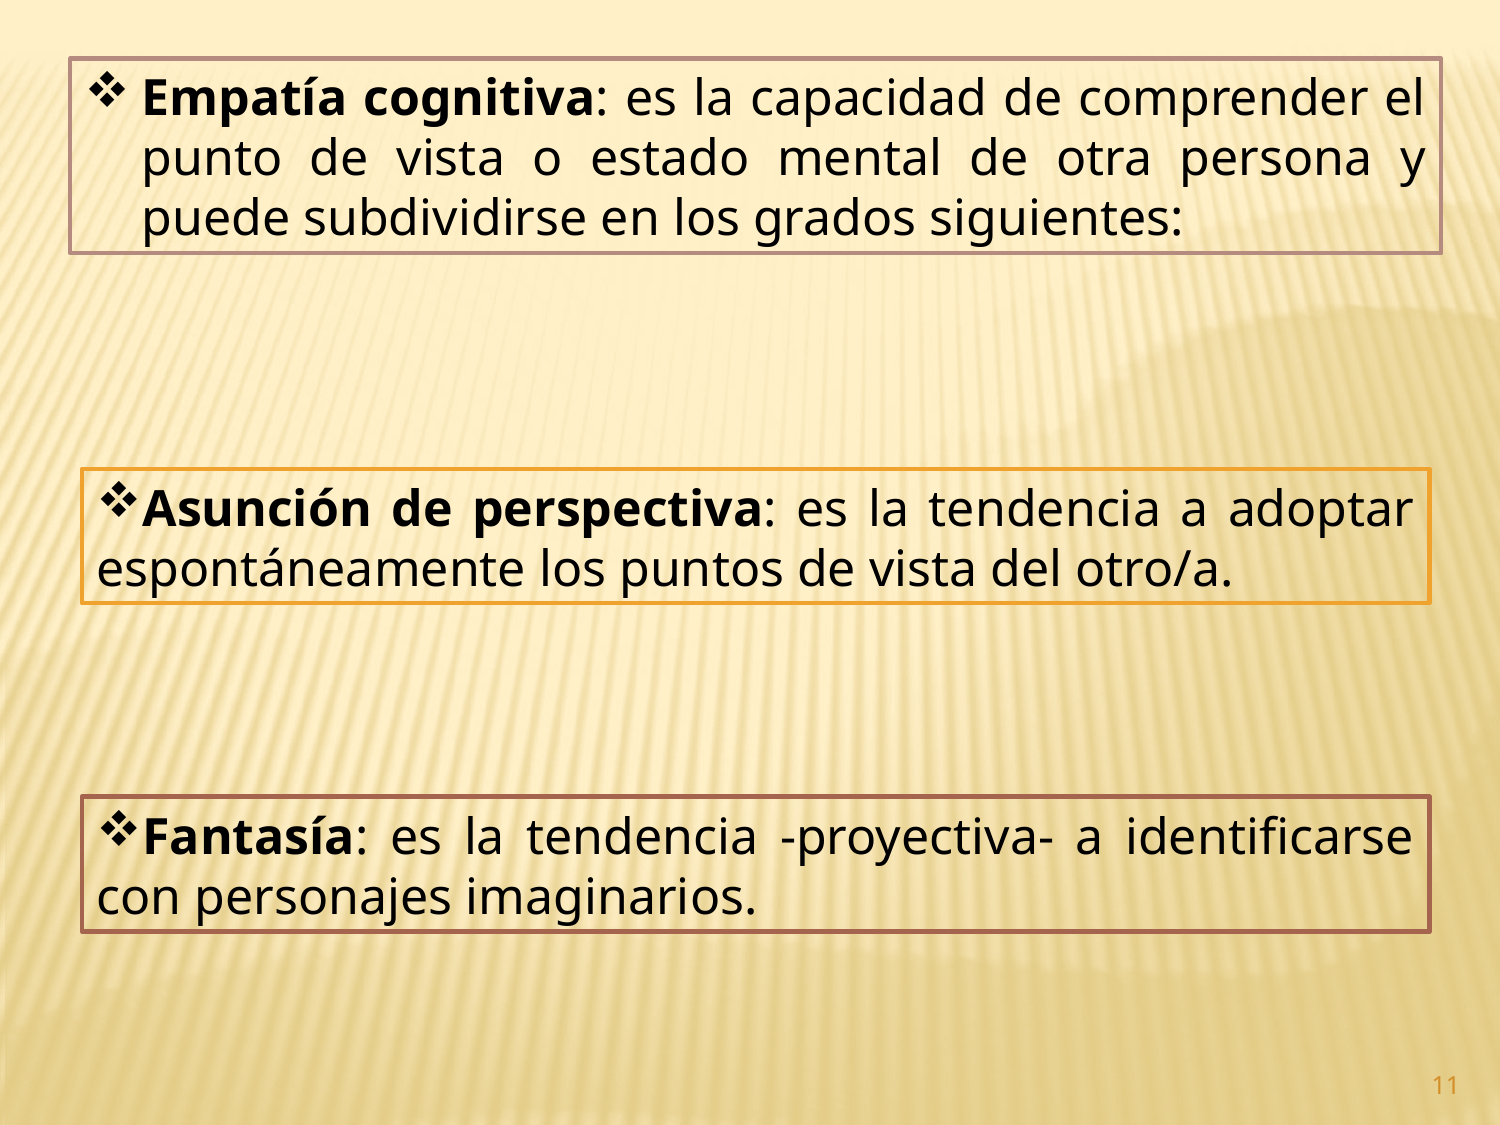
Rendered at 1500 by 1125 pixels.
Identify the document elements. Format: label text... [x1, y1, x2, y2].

text_box Asunción de perspectiva: es la tendencia a adoptar espontáneamente los puntos de vista del otro/a. [80, 467, 1432, 605]
text_box Empatía cognitiva: es la capacidad de comprender el punto de vista o estado mental de otra persona y puede subdividirse en los grados siguientes: [68, 56, 1443, 255]
slide_number 11 [1350, 1062, 1475, 1103]
text_box Fantasía: es la tendencia -proyectiva- a identificarse con personajes imaginarios. [81, 796, 1430, 932]
